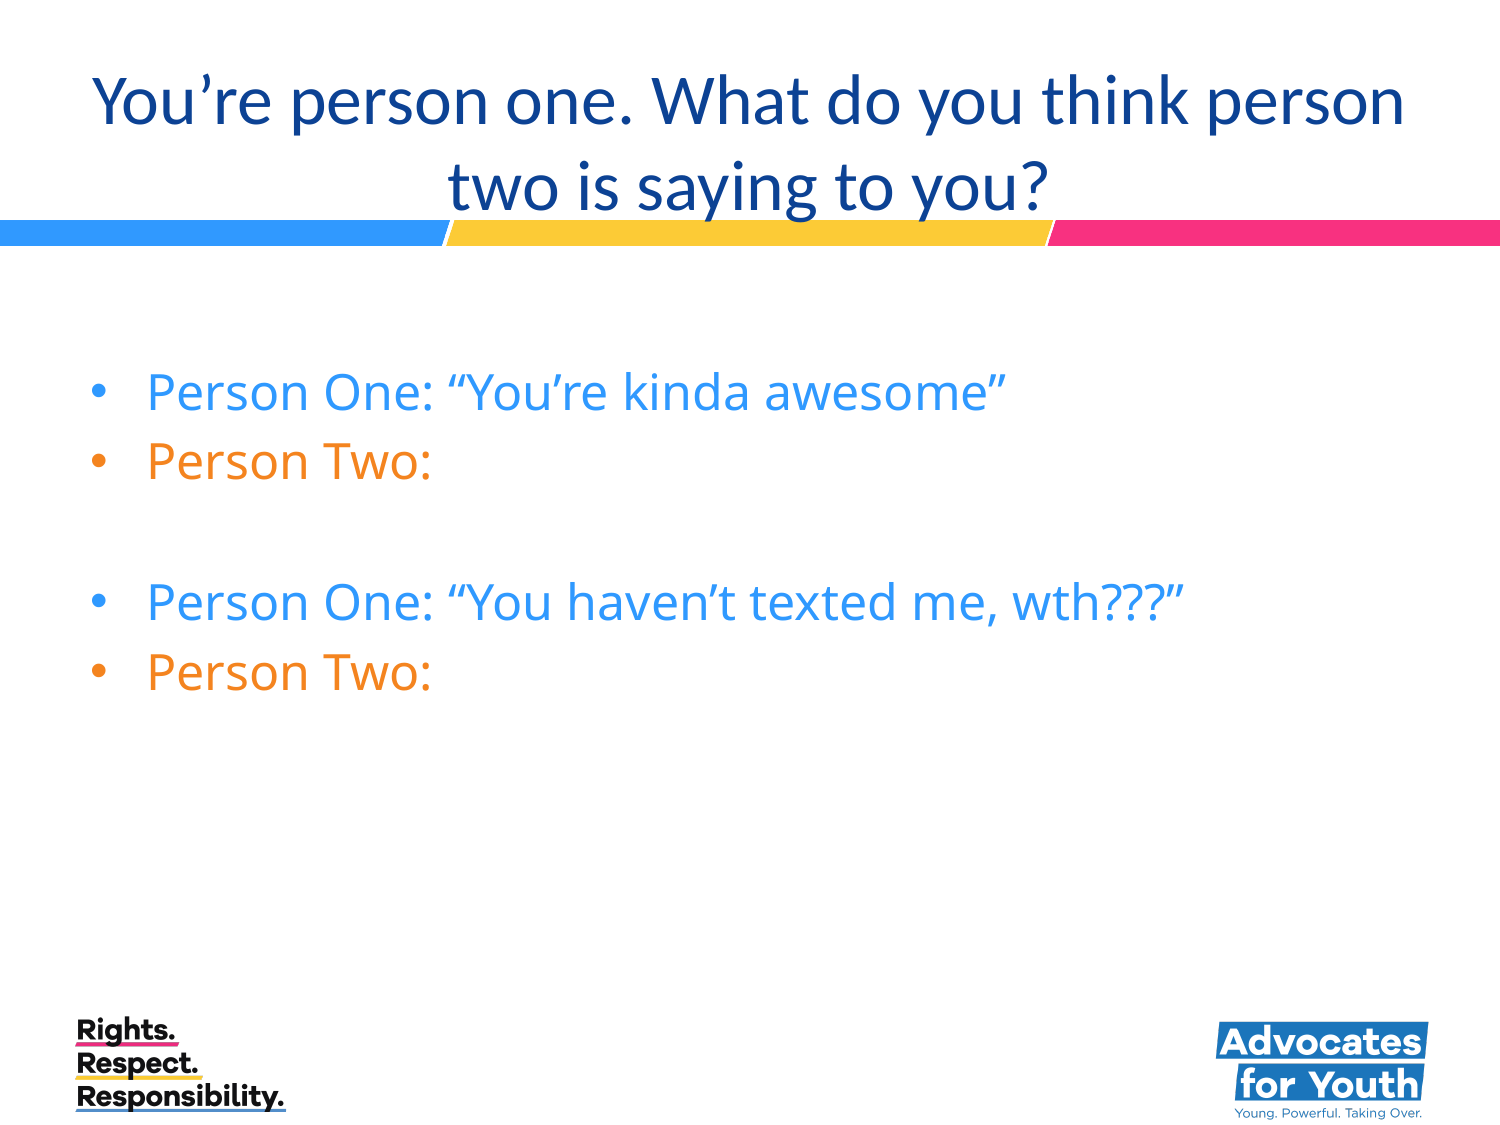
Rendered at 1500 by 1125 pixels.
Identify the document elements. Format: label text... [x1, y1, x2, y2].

picture [0, 207, 1500, 258]
list Person One: “You’re kinda awesome” Person Two: Person One: “You haven’t texted me, wth???” Person Two: [75, 262, 1425, 1005]
title You’re person one. What do you think person two is saying to you? [75, 45, 1425, 233]
